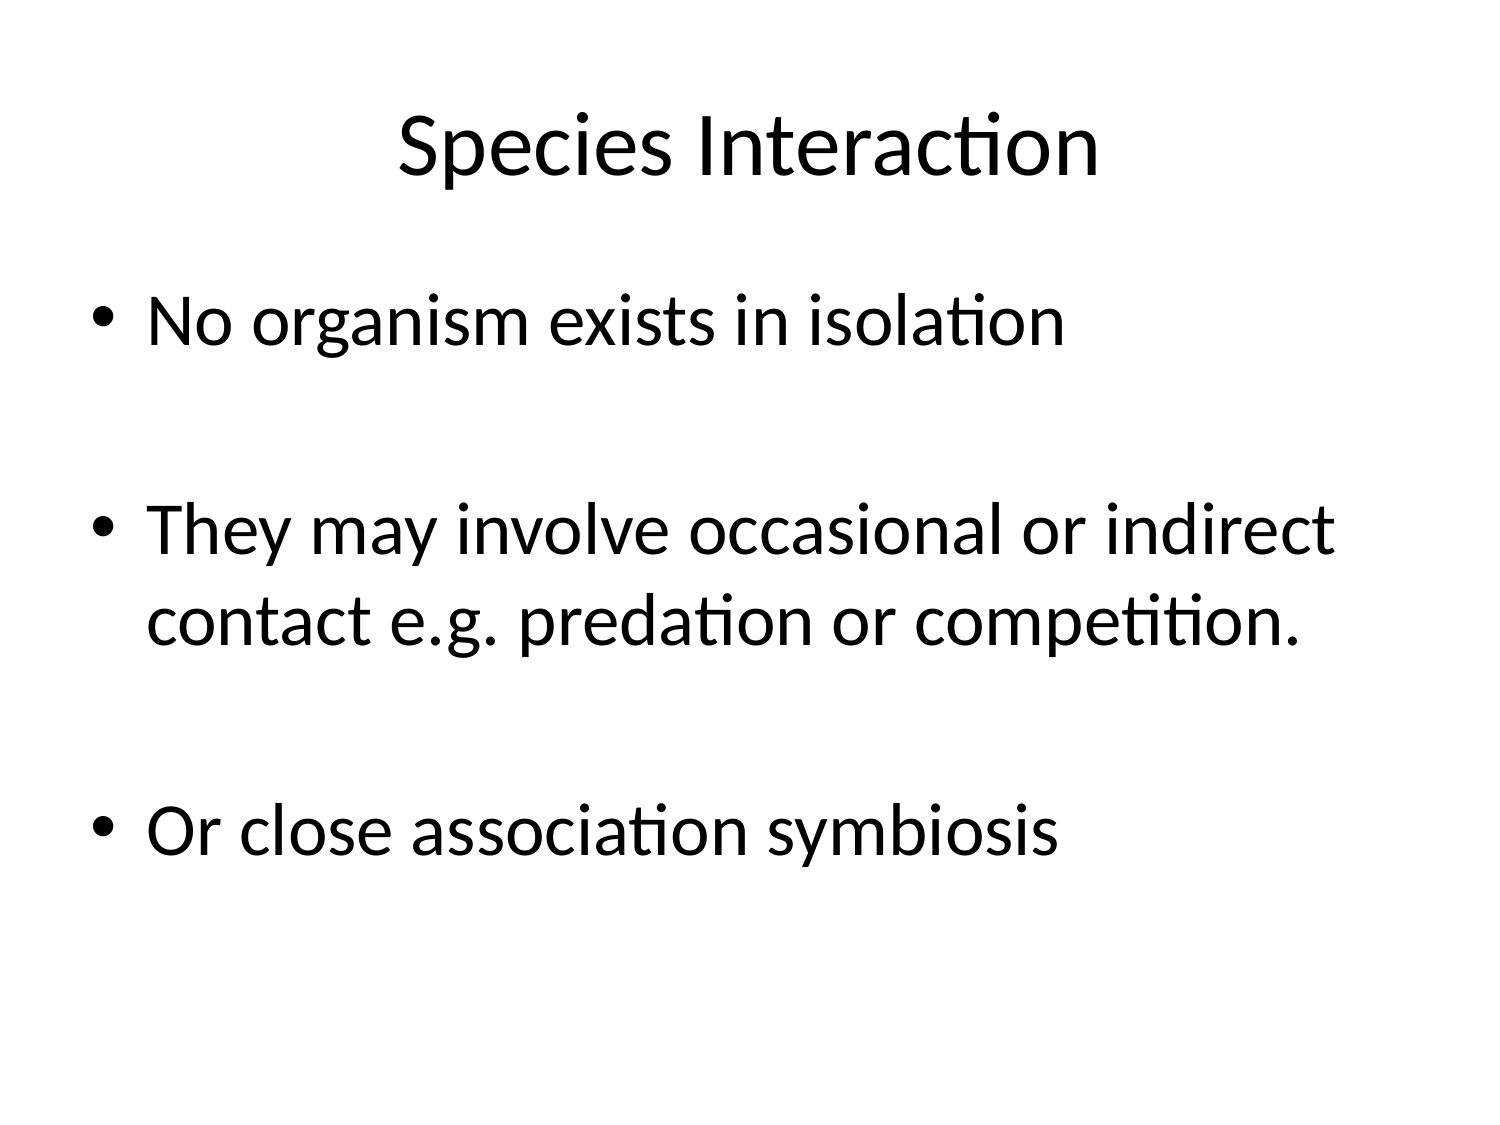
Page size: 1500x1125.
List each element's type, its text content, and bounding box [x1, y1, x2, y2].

list No organism exists in isolation They may involve occasional or indirect contact e.g. predation or competition. Or close association symbiosis [75, 262, 1425, 1005]
title Species Interaction [75, 45, 1425, 233]
